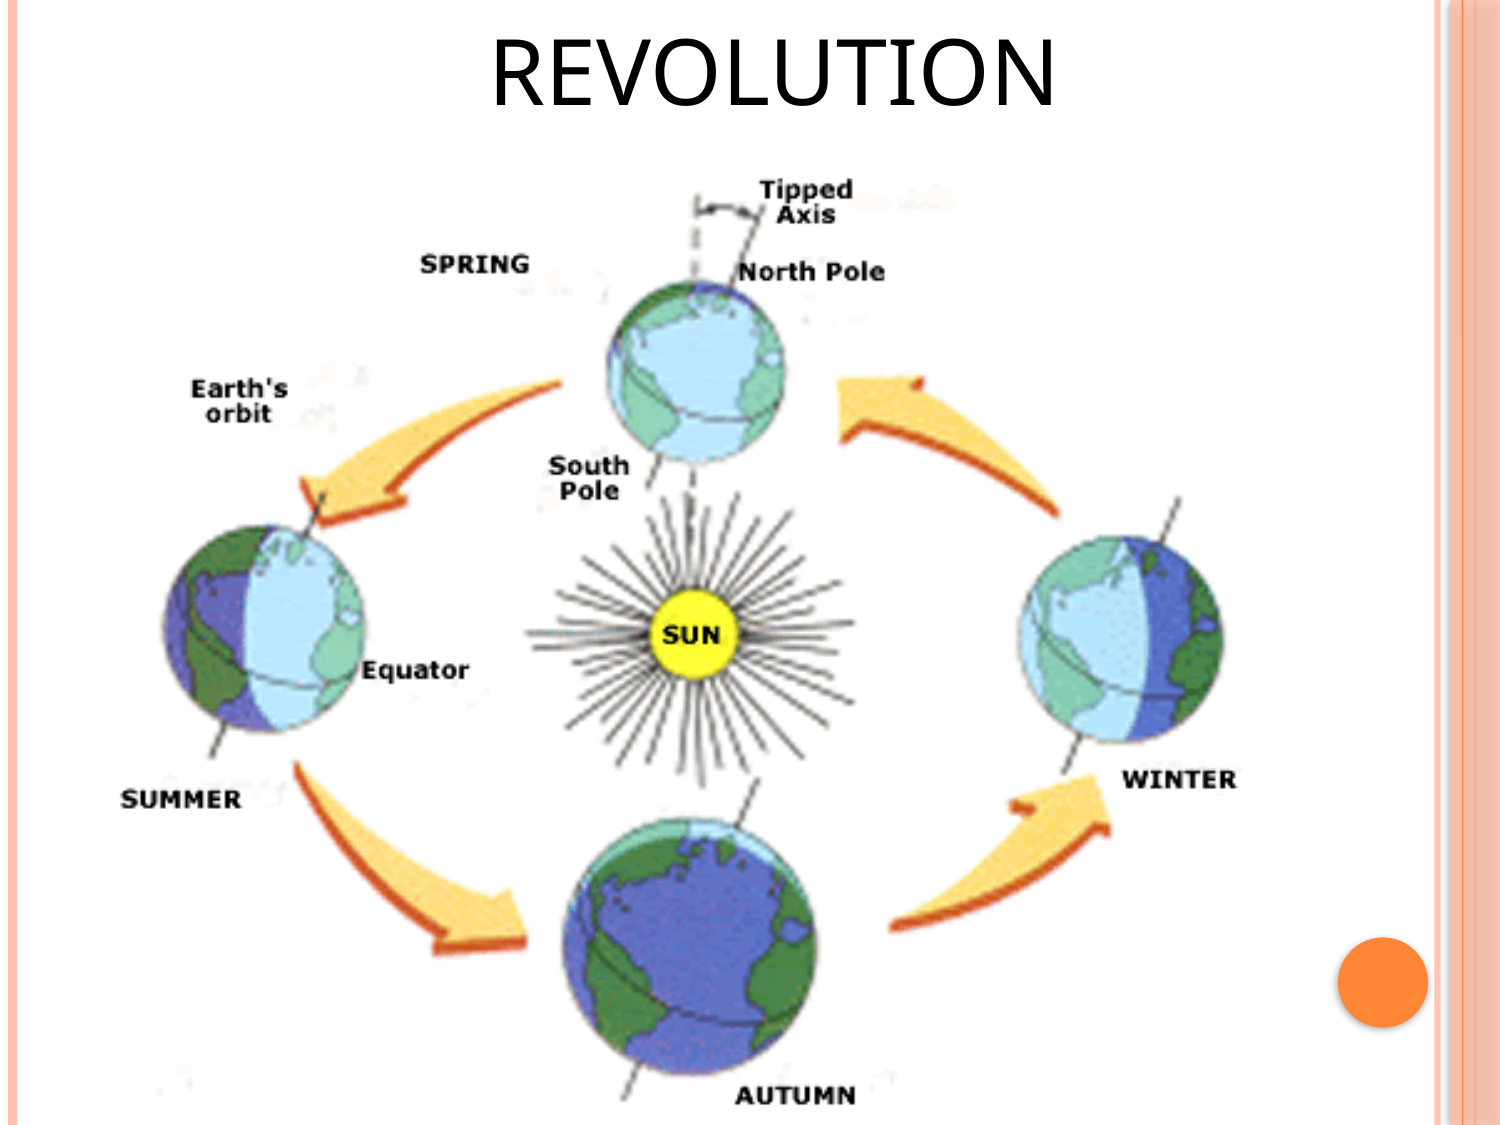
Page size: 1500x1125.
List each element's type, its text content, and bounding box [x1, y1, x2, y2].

text_box REVOLUTION [99, 0, 1450, 138]
picture [83, 136, 1329, 1125]
